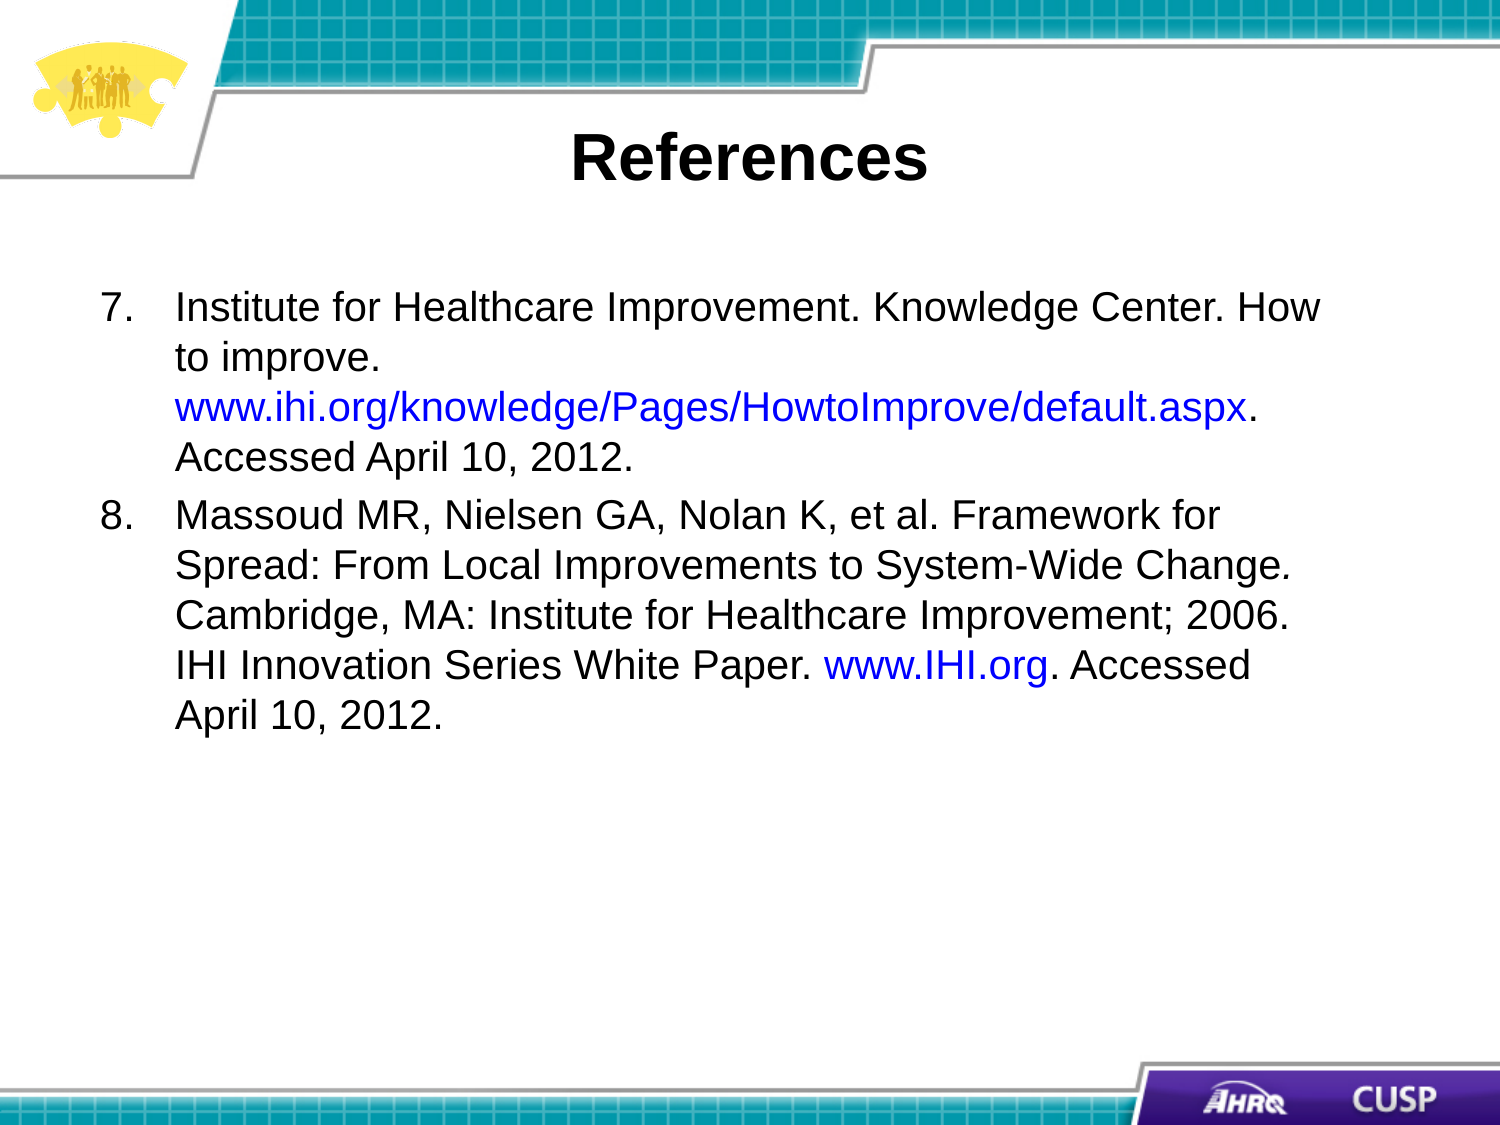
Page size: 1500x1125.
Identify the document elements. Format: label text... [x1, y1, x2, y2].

list 7. Institute for Healthcare Improvement. Knowledge Center. How to improve. www.ihi.org/knowledge/Pages/HowtoImprove/default.aspx. Accessed April 10, 2012. 8. Massoud MR, Nielsen GA, Nolan K, et al. Framework for Spread: From Local Improvements to System-Wide Change. Cambridge, MA: Institute for Healthcare Improvement; 2006. IHI Innovation Series White Paper. www.IHI.org. Accessed April 10, 2012. [85, 272, 1340, 675]
picture [0, 257, 1500, 1125]
title References [0, 106, 1500, 257]
picture [0, 0, 1500, 106]
